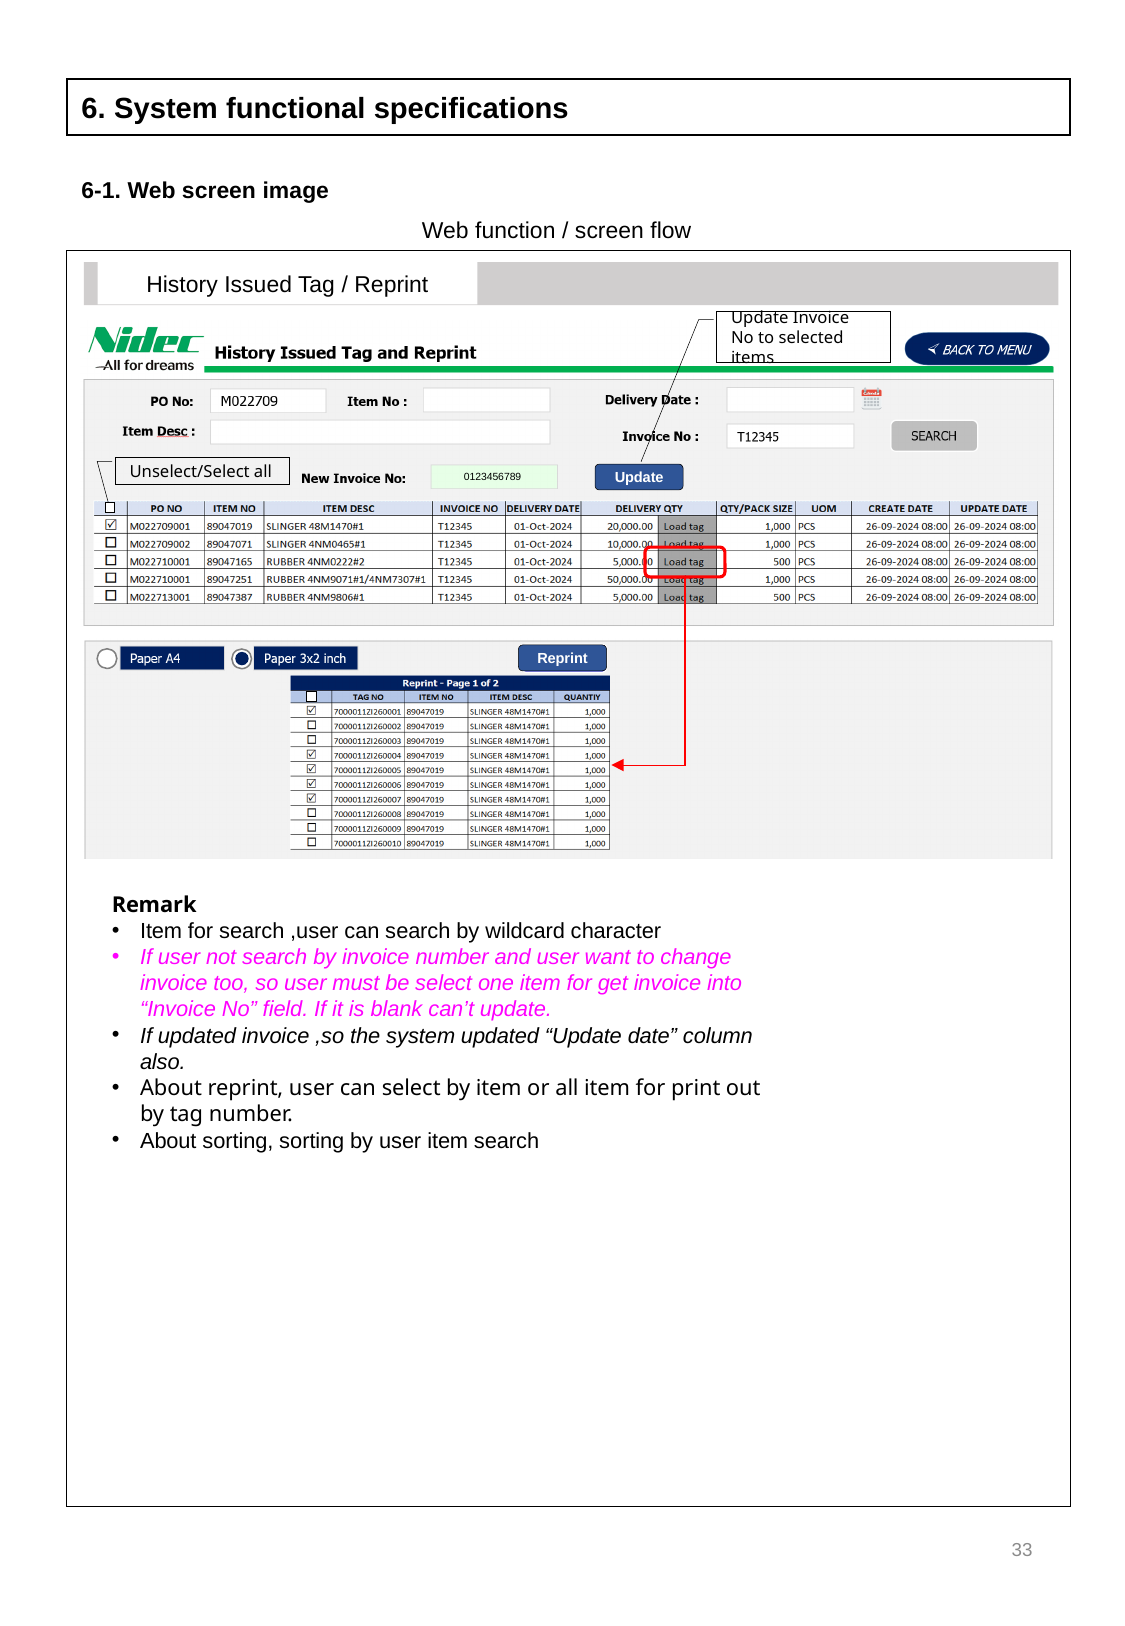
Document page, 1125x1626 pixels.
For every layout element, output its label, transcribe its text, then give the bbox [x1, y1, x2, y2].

text_box Web function / screen flow [54, 207, 1059, 250]
picture [79, 320, 1059, 627]
text_box 6. System functional specifications [66, 78, 1071, 136]
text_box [83, 262, 1059, 306]
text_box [554, 634, 743, 708]
text_box Update Invoice No to selected items [715, 310, 891, 320]
picture [83, 638, 1053, 859]
slide_number 33 [794, 1507, 1048, 1593]
text_box [66, 250, 1071, 1507]
text_box 6-1. Web screen image [66, 168, 1071, 211]
text_box Remark Item for search ,user can search by wildcard character If user not search by invoice number and user want to change invoice too, so user must be select one item for get invoice into “Invoice No” field. If it is blank can’t update. If updated invoice ,so the system updated “Update date” column also. About reprint, user can select by item or all item for print out by tag number. About sorting, sorting by user item search [97, 882, 789, 1186]
